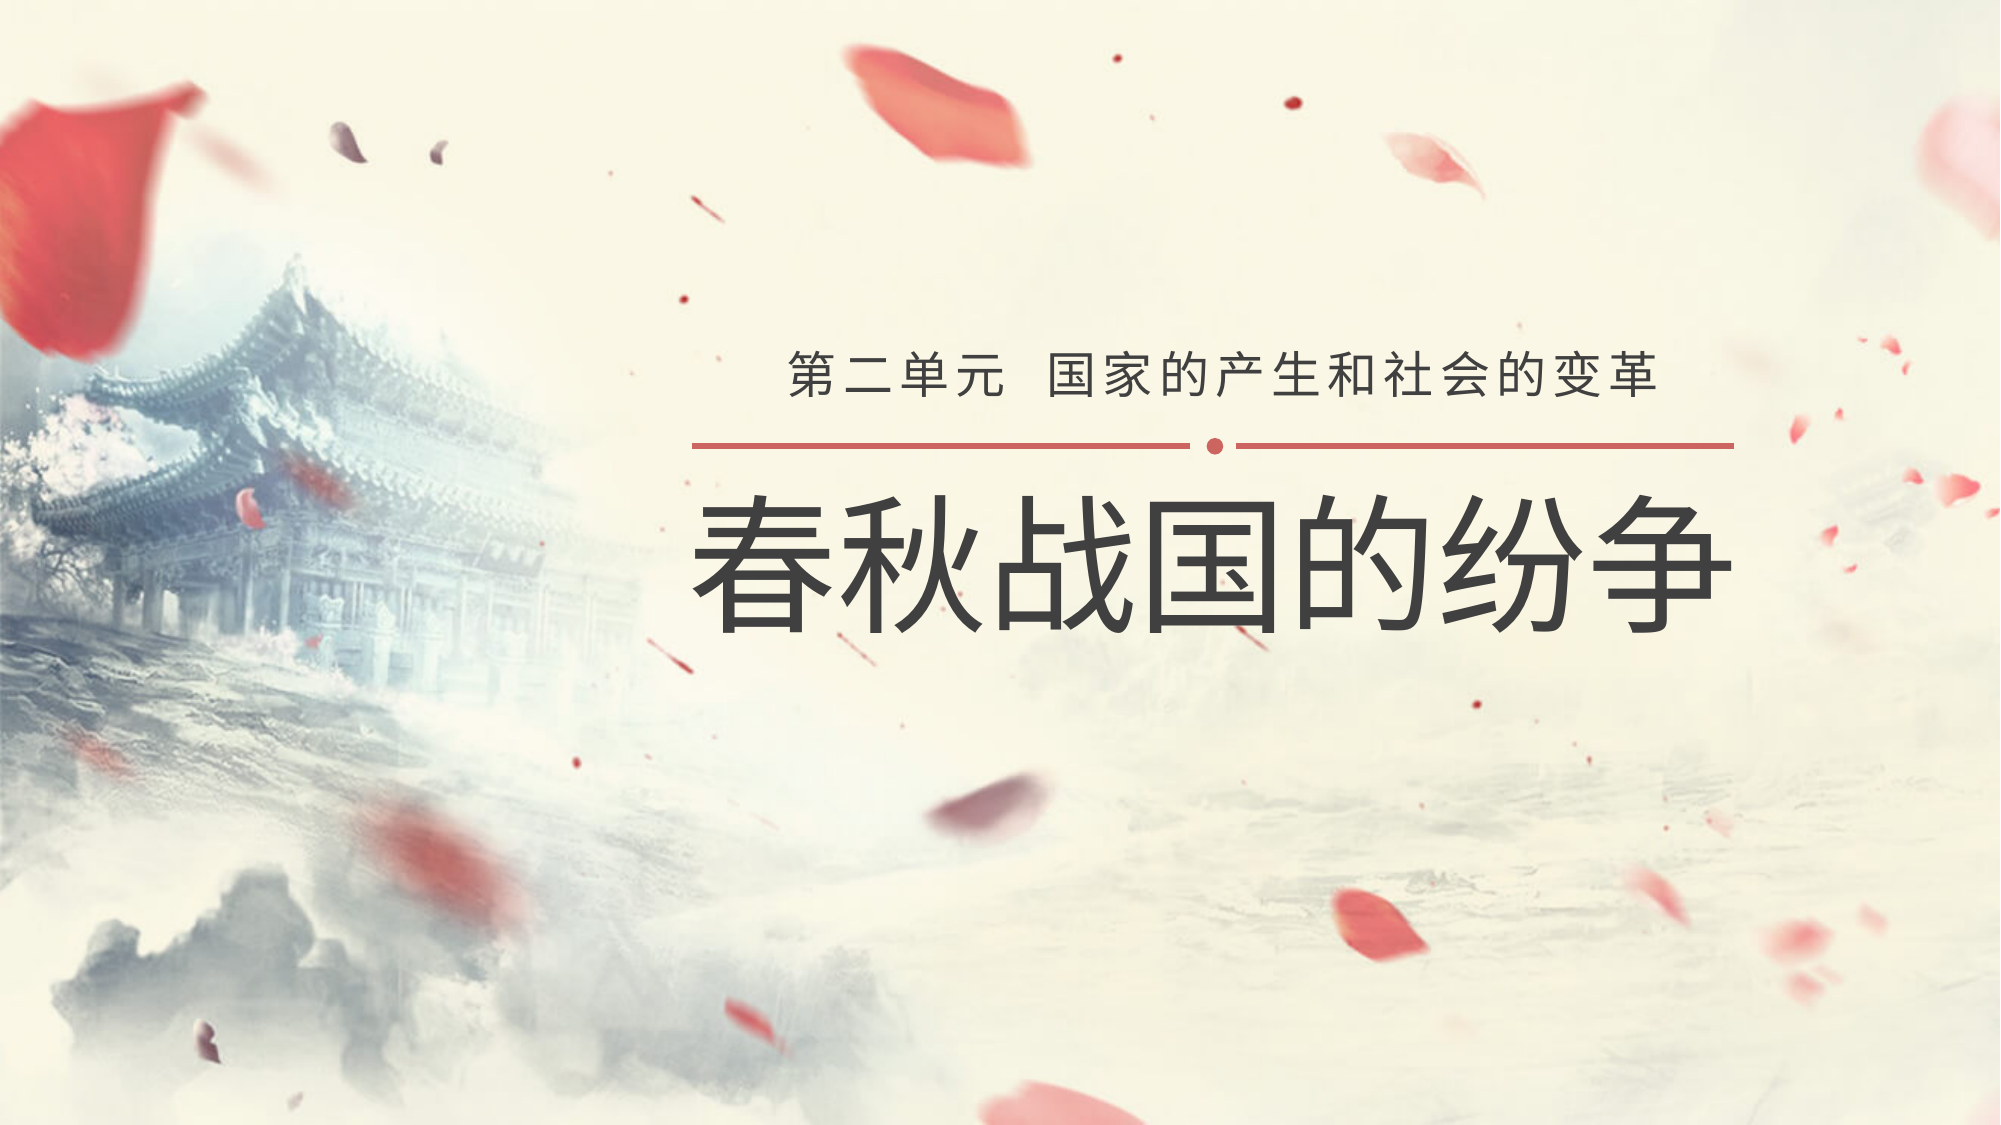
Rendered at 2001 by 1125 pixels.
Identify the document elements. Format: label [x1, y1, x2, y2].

text_box [691, 437, 1734, 455]
picture [0, 0, 2000, 1125]
